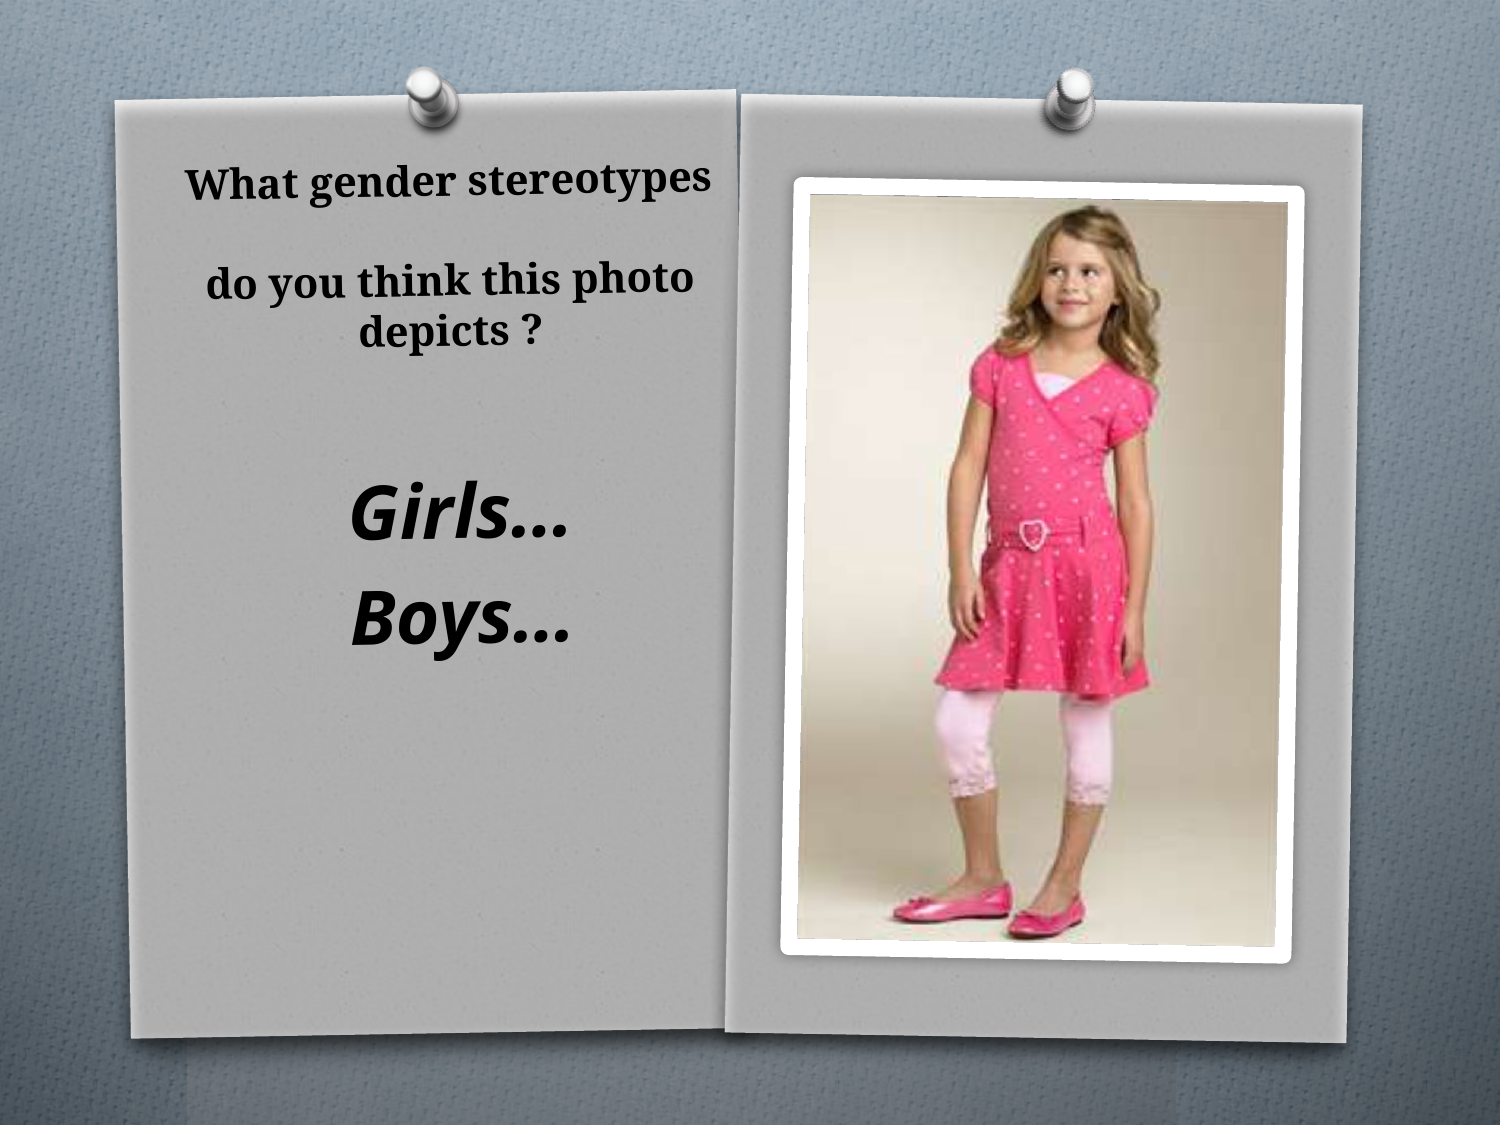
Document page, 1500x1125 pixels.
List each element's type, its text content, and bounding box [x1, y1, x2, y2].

picture [375, 34, 496, 156]
list Girls… Boys… [237, 451, 692, 943]
picture [798, 195, 1287, 946]
picture [1016, 41, 1138, 162]
title What gender stereotypes do you think this photo depicts ? [168, 167, 732, 368]
